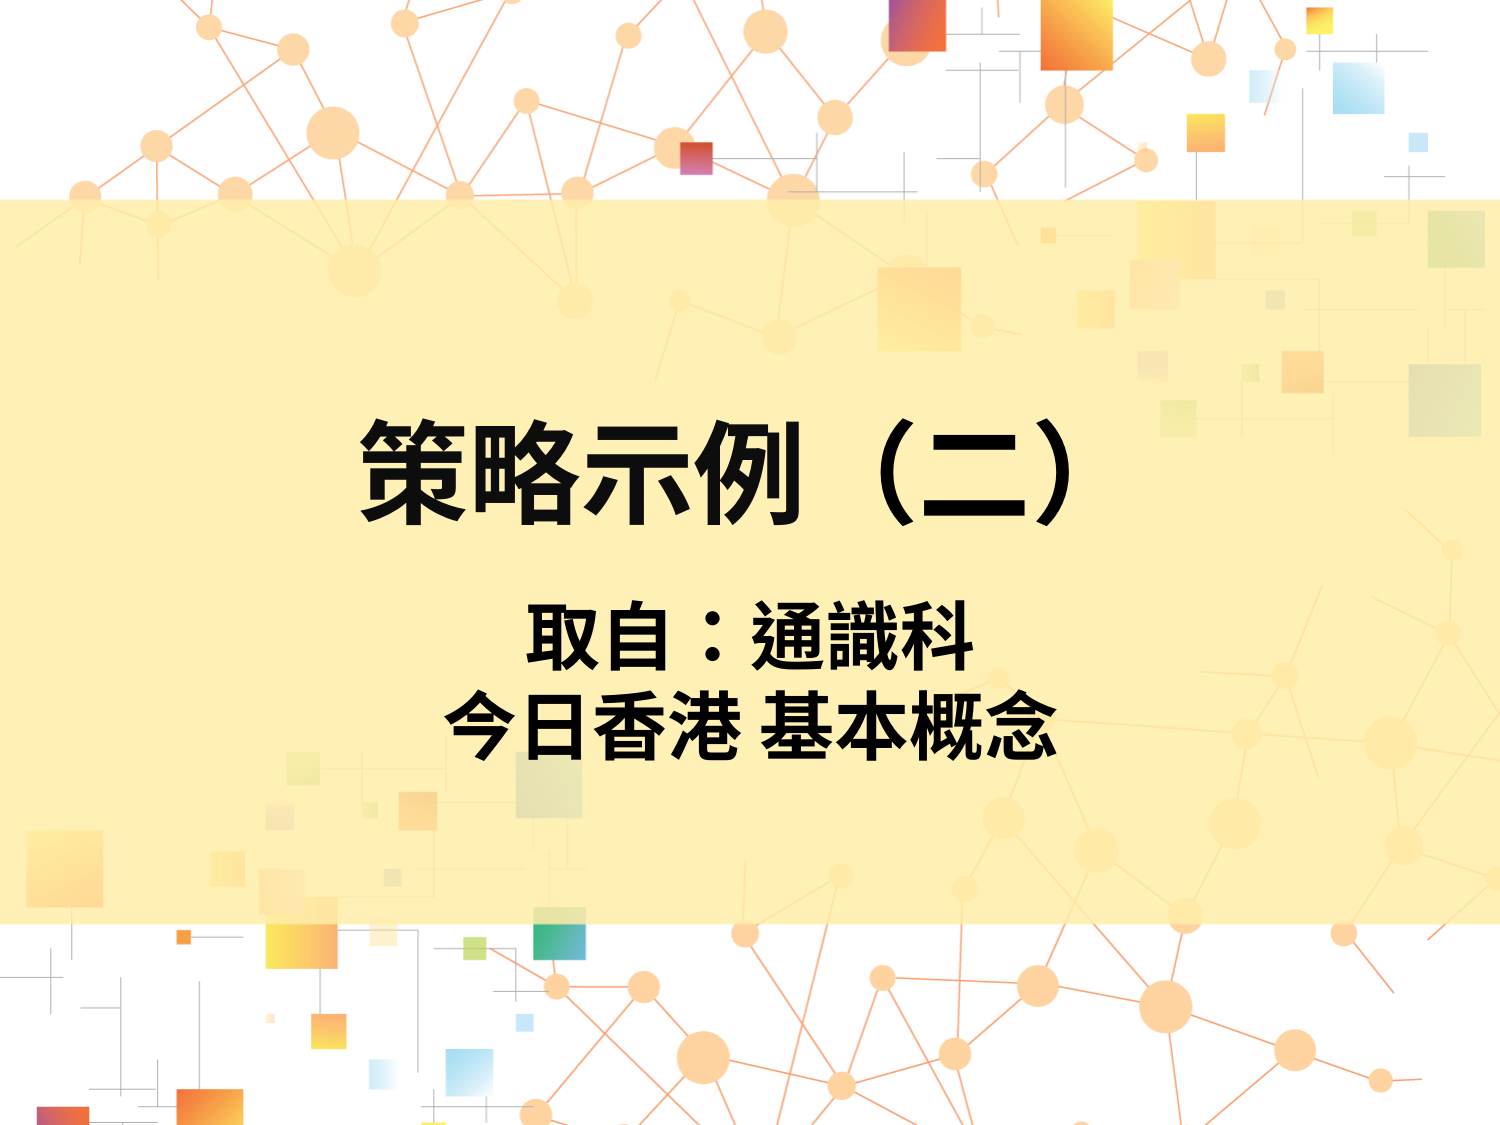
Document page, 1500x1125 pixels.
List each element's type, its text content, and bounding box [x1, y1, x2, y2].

text_box 取自：通識科 今日香港 基本概念 [283, 581, 1218, 777]
picture [0, 0, 1500, 1125]
text_box 策略示例（二） [226, 395, 1274, 546]
